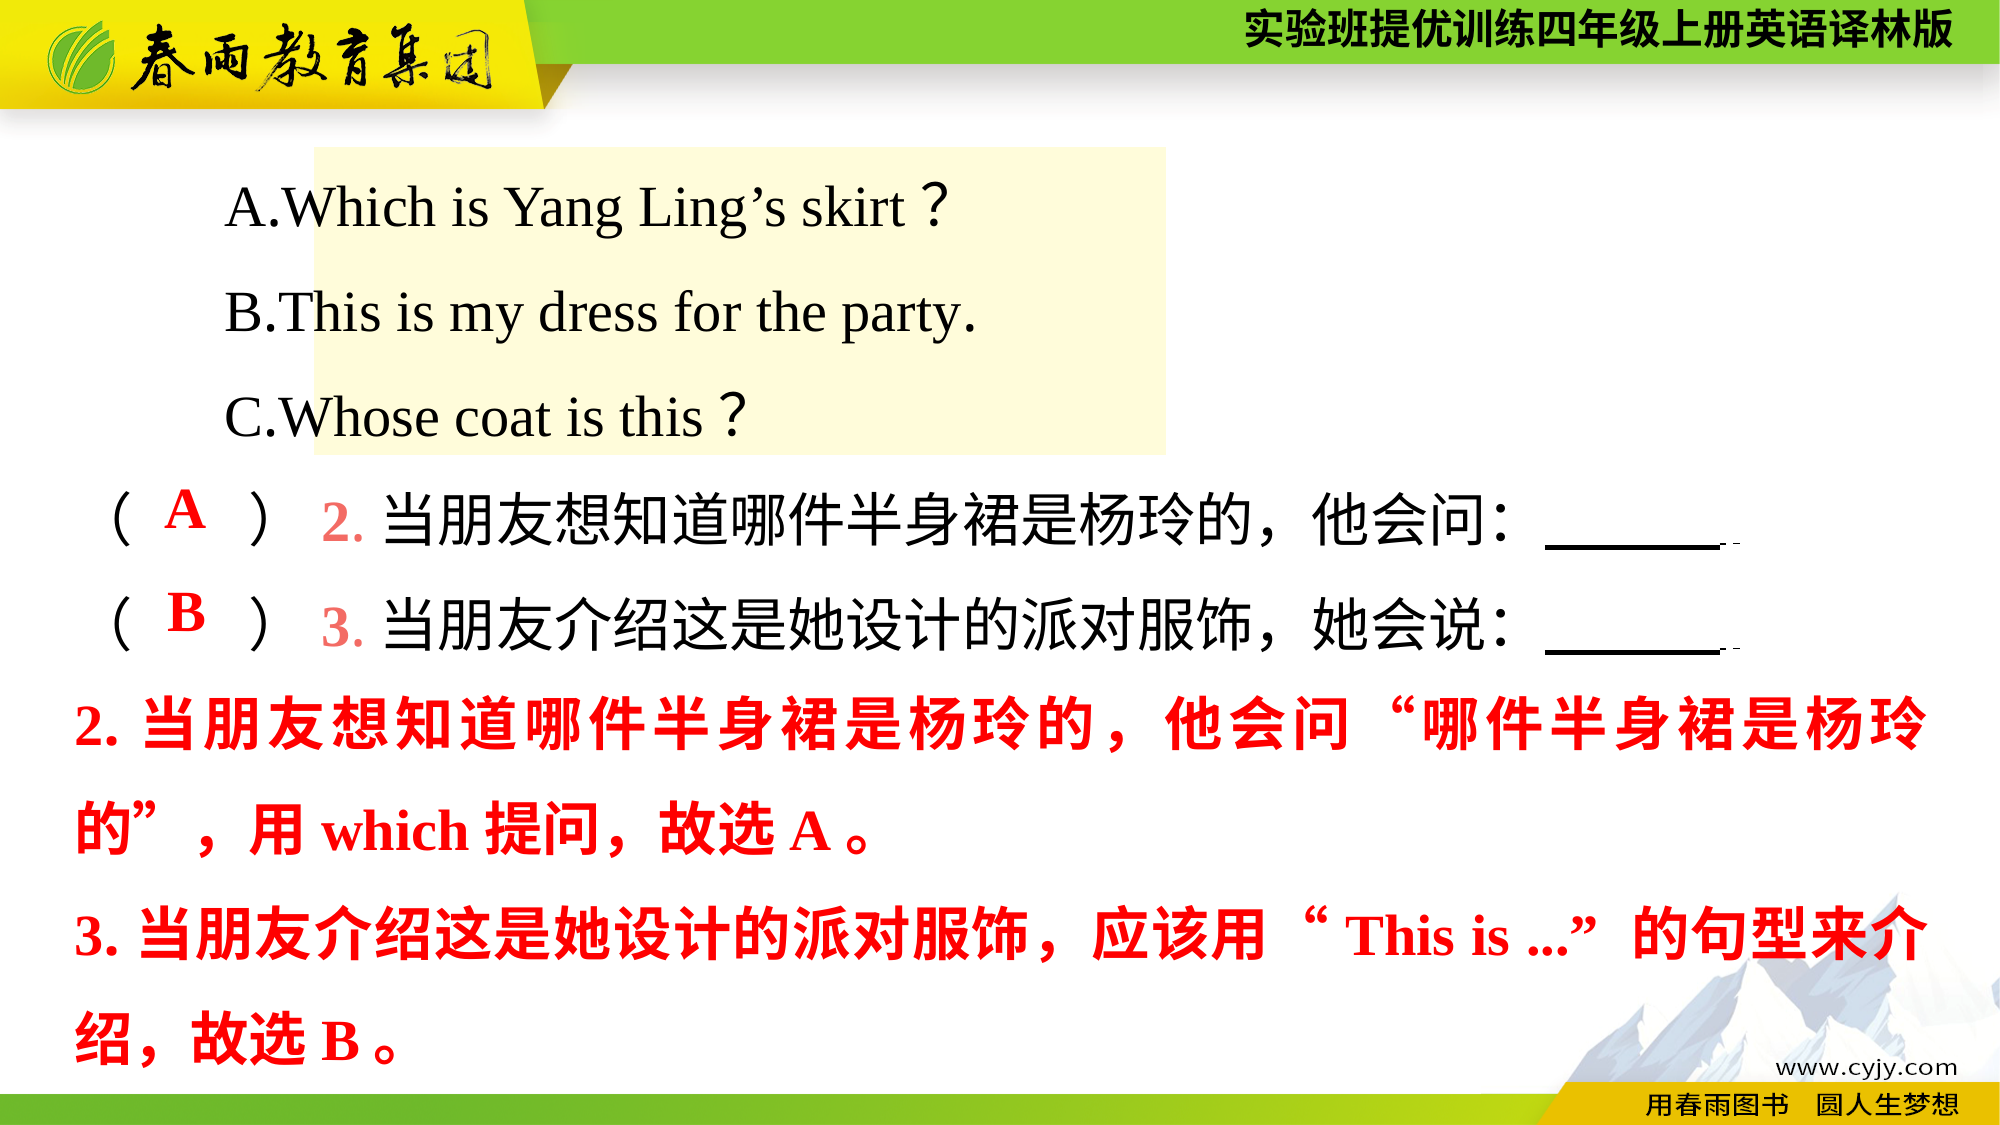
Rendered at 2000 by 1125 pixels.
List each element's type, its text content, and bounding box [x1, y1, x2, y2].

list A.Which is Yang Ling’s skirt？ B.This is my dress for the party. C.Whose coat is this？ （ ）2.当朋友想知道哪件半身裙是杨玲的，他会问： . （ ）3.当朋友介绍这是她设计的派对服饰，她会说： . [59, 125, 1944, 645]
text_box A [149, 462, 222, 548]
picture [0, 0, 2000, 1125]
text_box B [153, 565, 222, 645]
text_box 2.当朋友想知道哪件半身裙是杨玲的，他会问“哪件半身裙是杨玲的”，用which提问，故选A。 3.当朋友介绍这是她设计的派对服饰，应该用“This is ...” 的句型来介绍，故选B。 [59, 645, 1944, 1080]
